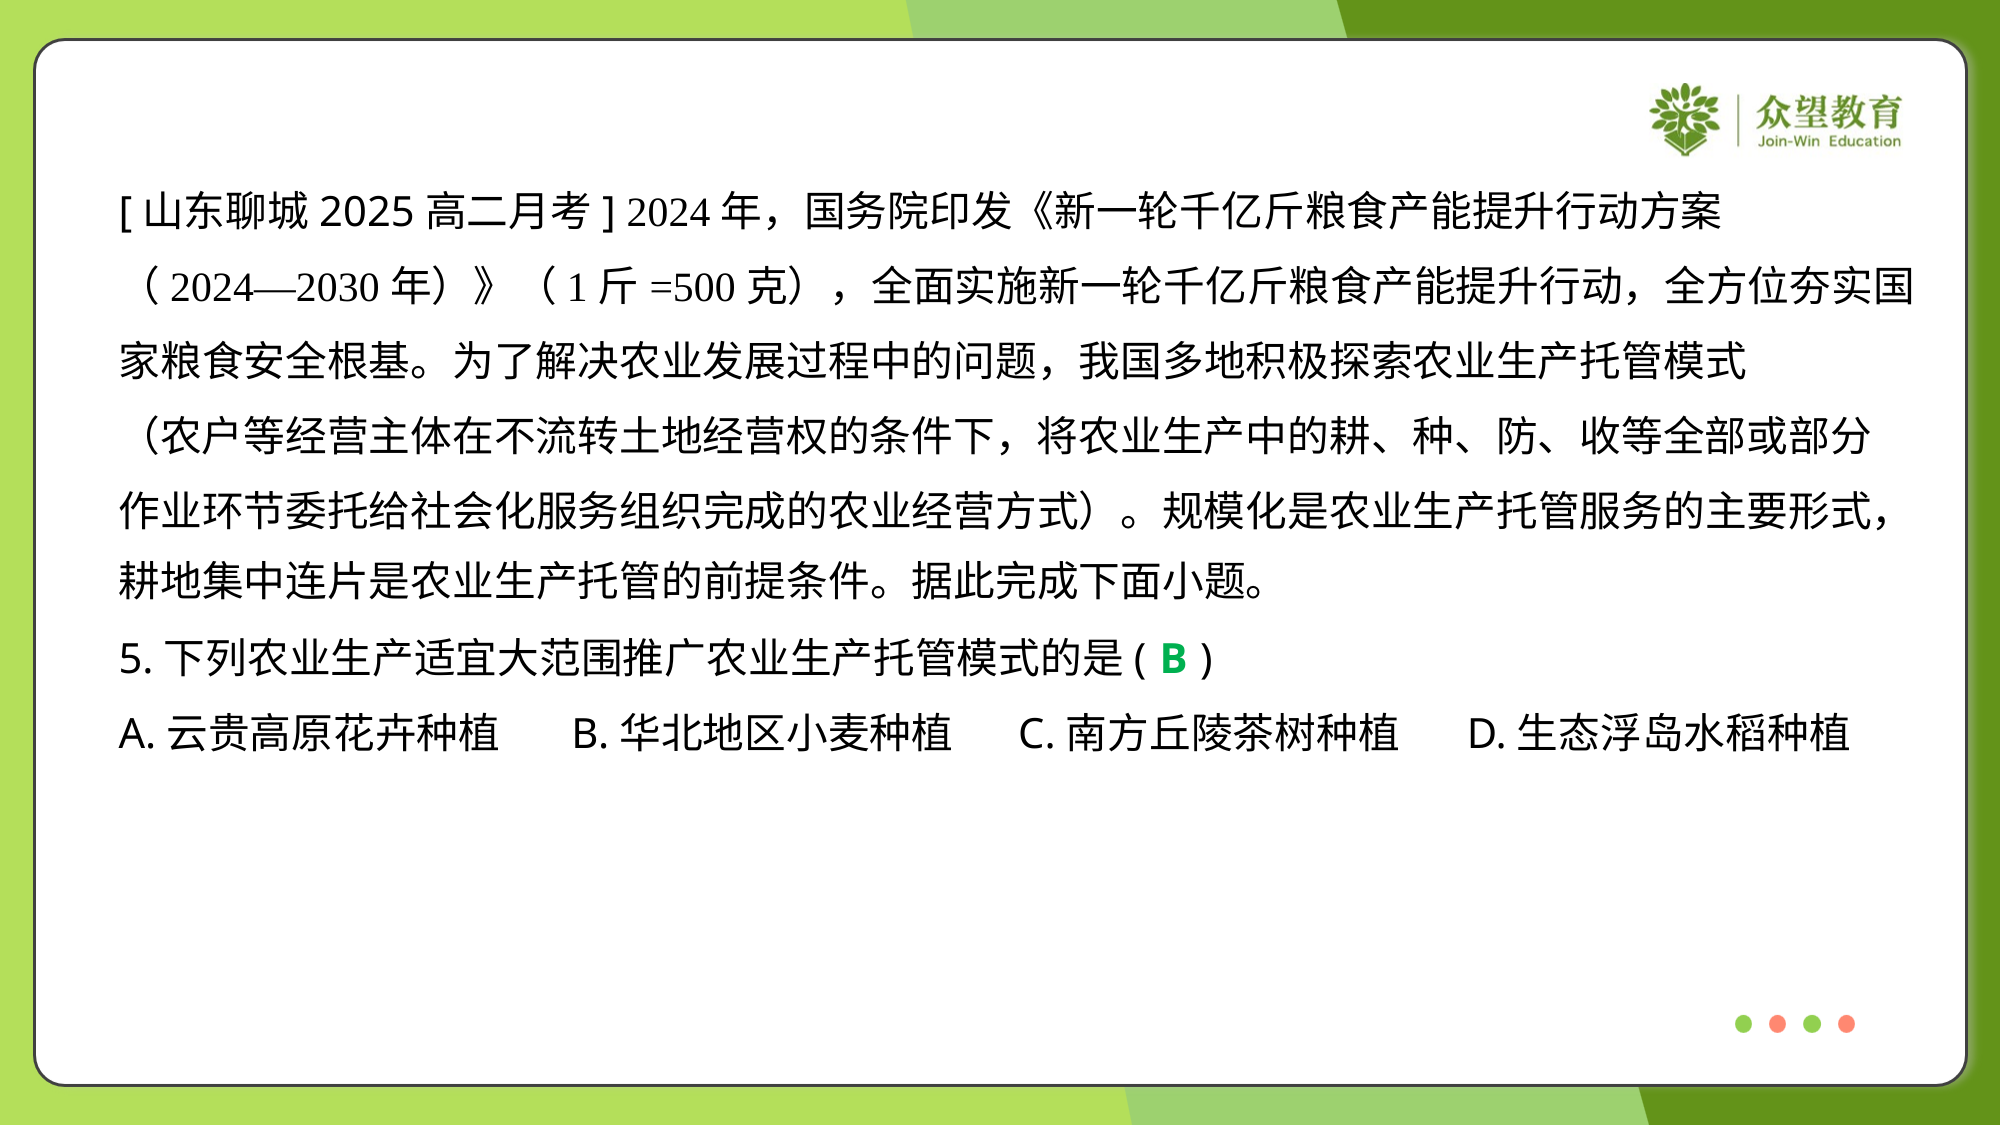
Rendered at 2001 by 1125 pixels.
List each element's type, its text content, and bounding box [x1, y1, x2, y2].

text_box 5.下列农业生产适宜大范围推广农业生产托管模式的是( ) [1203, 606, 1883, 673]
text_box A.云贵高原花卉种植 B.华北地区小麦种植 C.南方丘陵茶树种植 D.生态浮岛水稻种植 [118, 681, 1883, 748]
text_box [山东聊城2025高二月考] 2024年，国务院印发《新一轮千亿斤粮食产能提升行动方案 （2024—2030年）》（1斤=500克），全面实施新一轮千亿斤粮食产能提升行动，全方位夯实国 家粮食安全根基。为了解决农业发展过程中的问题，我国多地积极探索农业生产托管模式 （农户等经营主体在不流转土地经营权的条件下，将农业生产中的耕、种、防、收等全部或部分 作业环节委托给社会化服务组织完成的农业经营方式）。规模化是农业生产托管服务的主要形式， 耕地集中连片是农业生产托管的前提条件。据此完成下面小题。 [118, 159, 1883, 598]
picture [0, 0, 2000, 1125]
text_box B [1144, 606, 1203, 674]
text_box 5.下列农业生产适宜大范围推广农业生产托管模式的是( ) [118, 606, 1144, 673]
